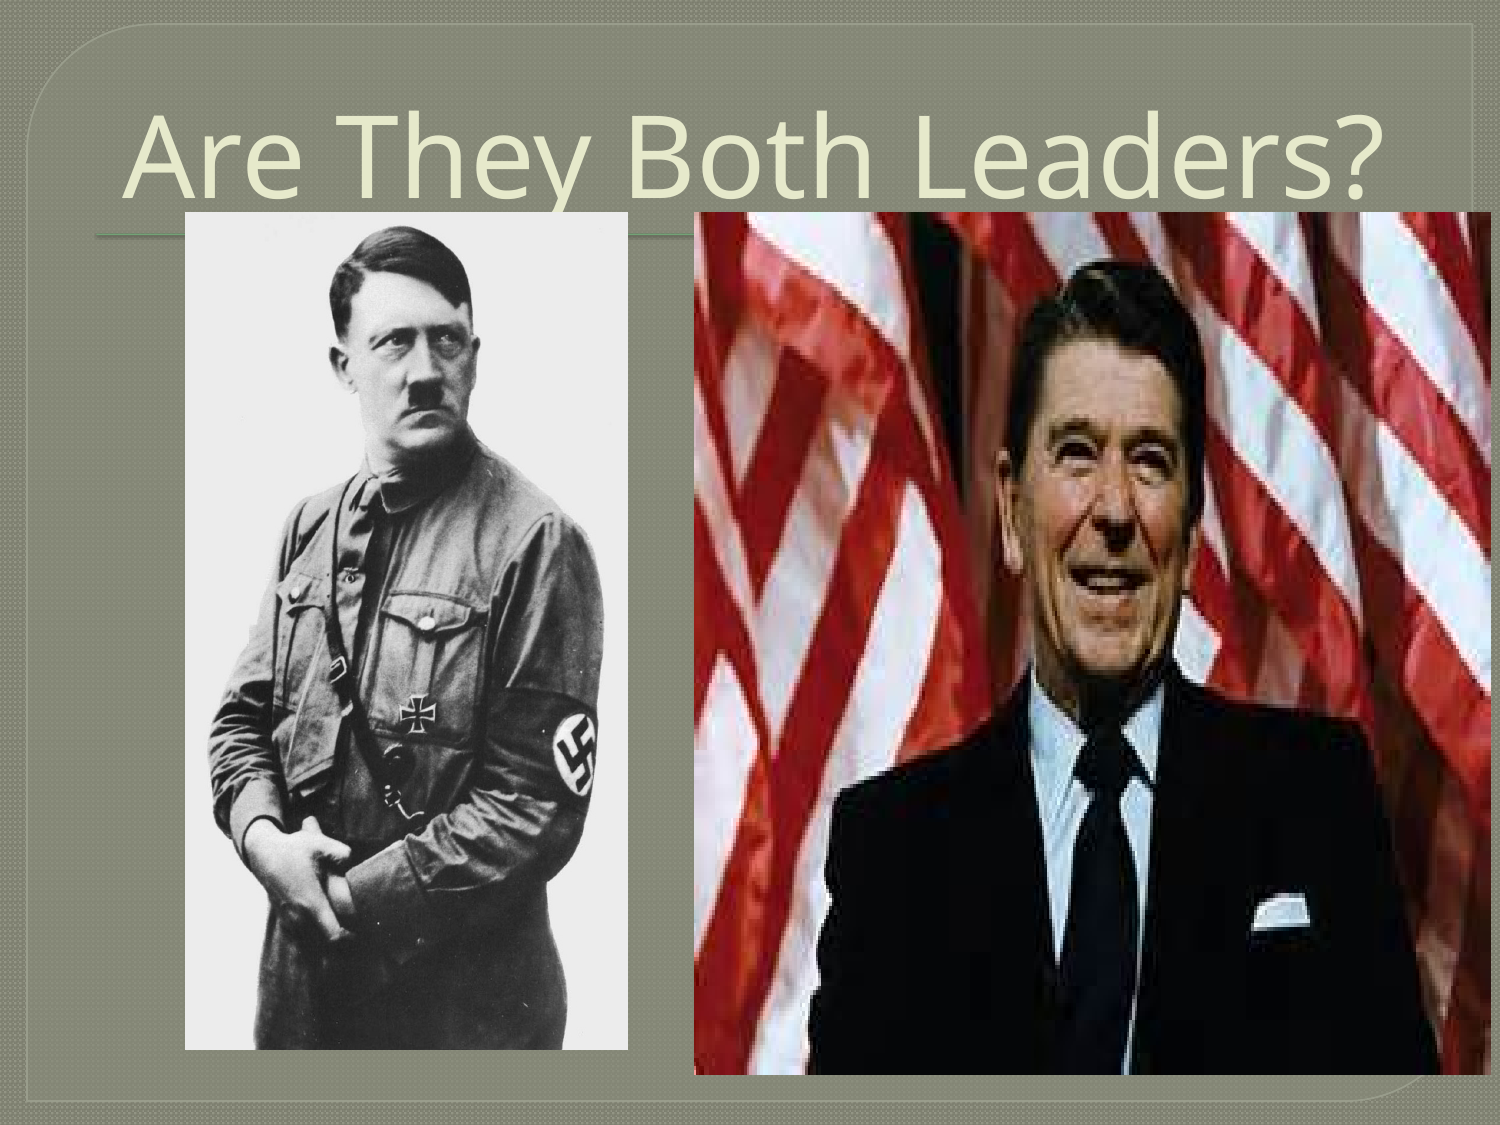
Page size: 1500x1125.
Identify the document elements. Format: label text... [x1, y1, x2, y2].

title Are They Both Leaders? [75, 41, 1425, 230]
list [694, 212, 1491, 1076]
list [184, 212, 628, 1050]
